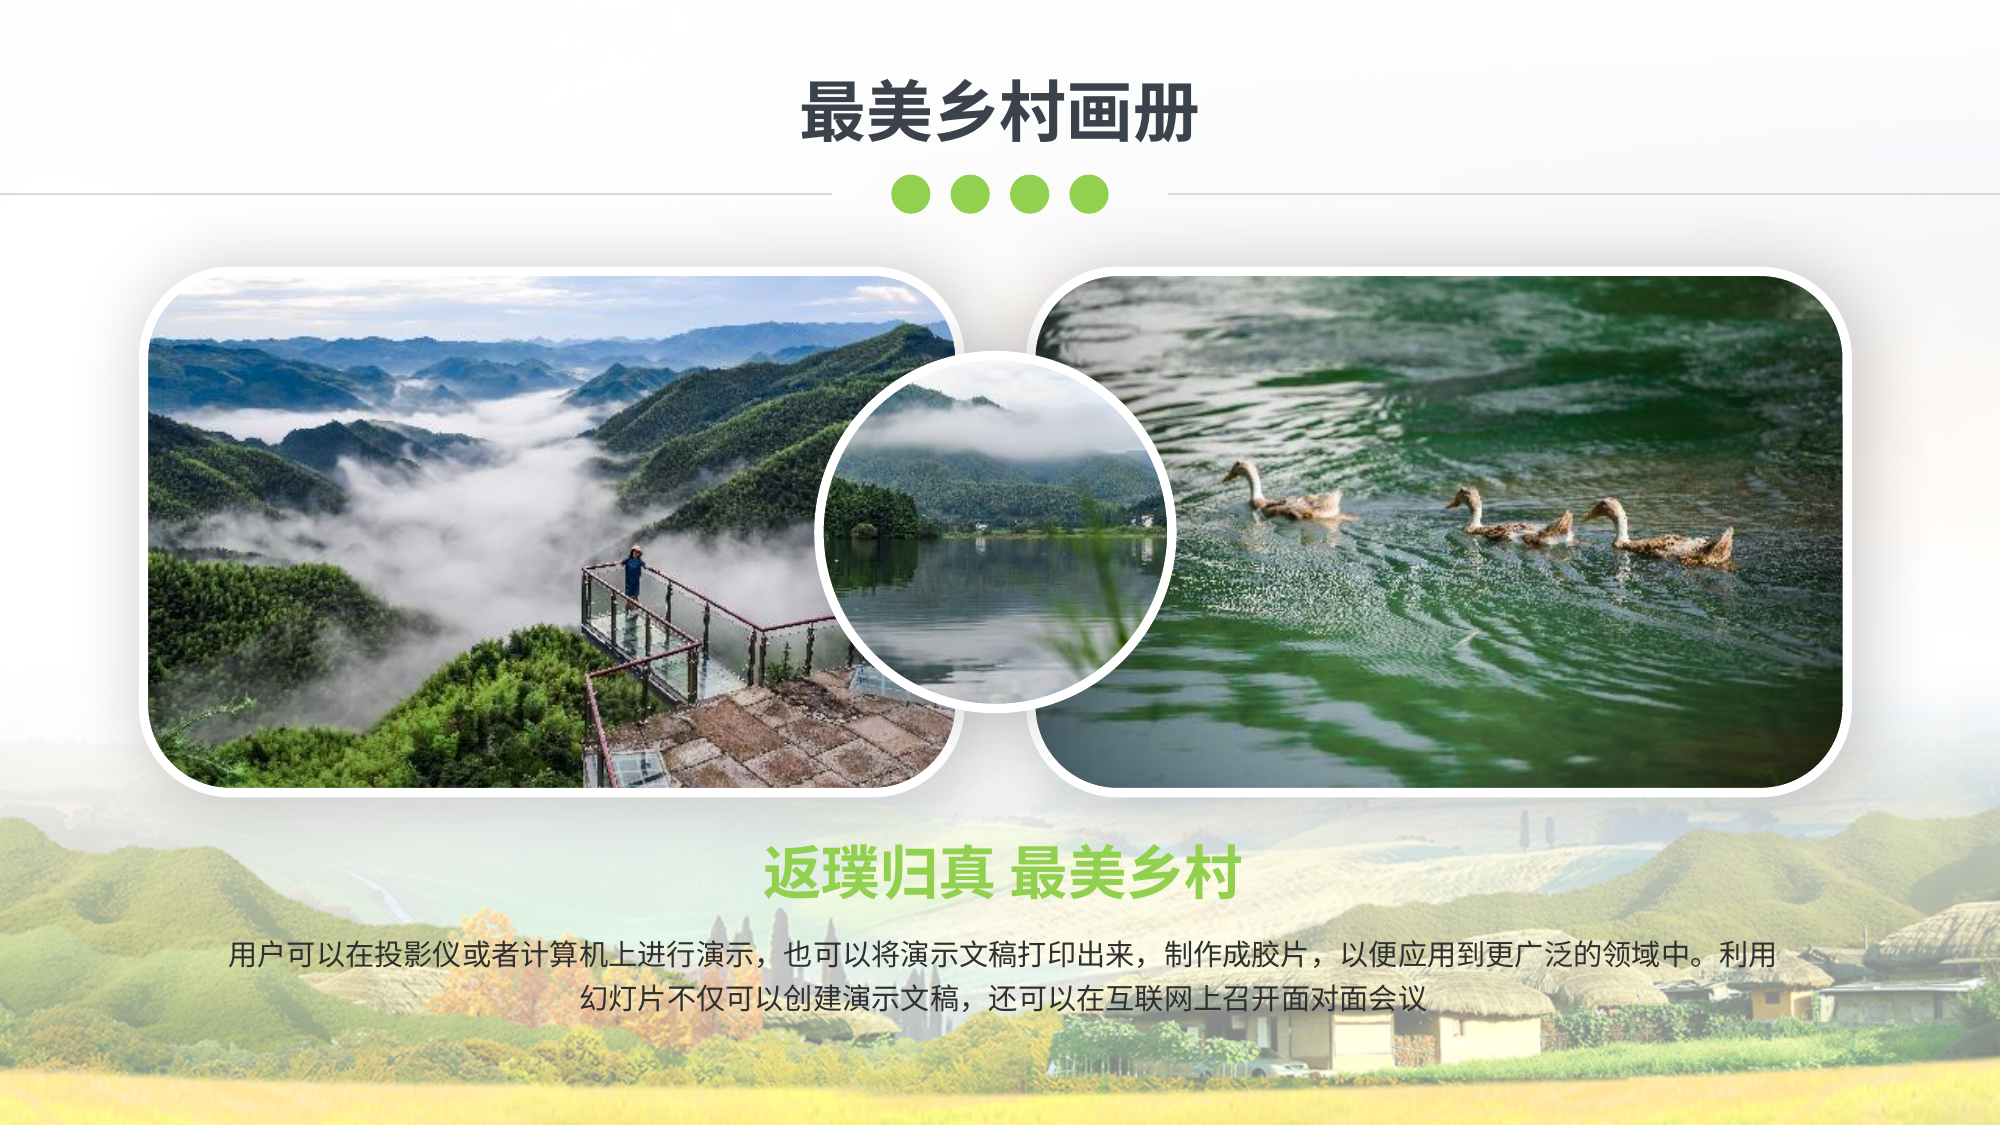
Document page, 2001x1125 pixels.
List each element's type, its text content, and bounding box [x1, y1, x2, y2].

text_box [817, 354, 1173, 710]
text_box 用户可以在投影仪或者计算机上进行演示，也可以将演示文稿打印出来，制作成胶片，以便应用到更广泛的领域中。利用幻灯片不仅可以创建演示文稿，还可以在互联网上召开面对面会议 [208, 920, 1798, 1023]
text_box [0, 174, 2000, 214]
text_box 最美乡村画册 [784, 62, 1216, 158]
text_box [1036, 270, 1849, 794]
text_box 返璞归真 最美乡村 [328, 828, 1678, 914]
text_box [142, 270, 955, 794]
